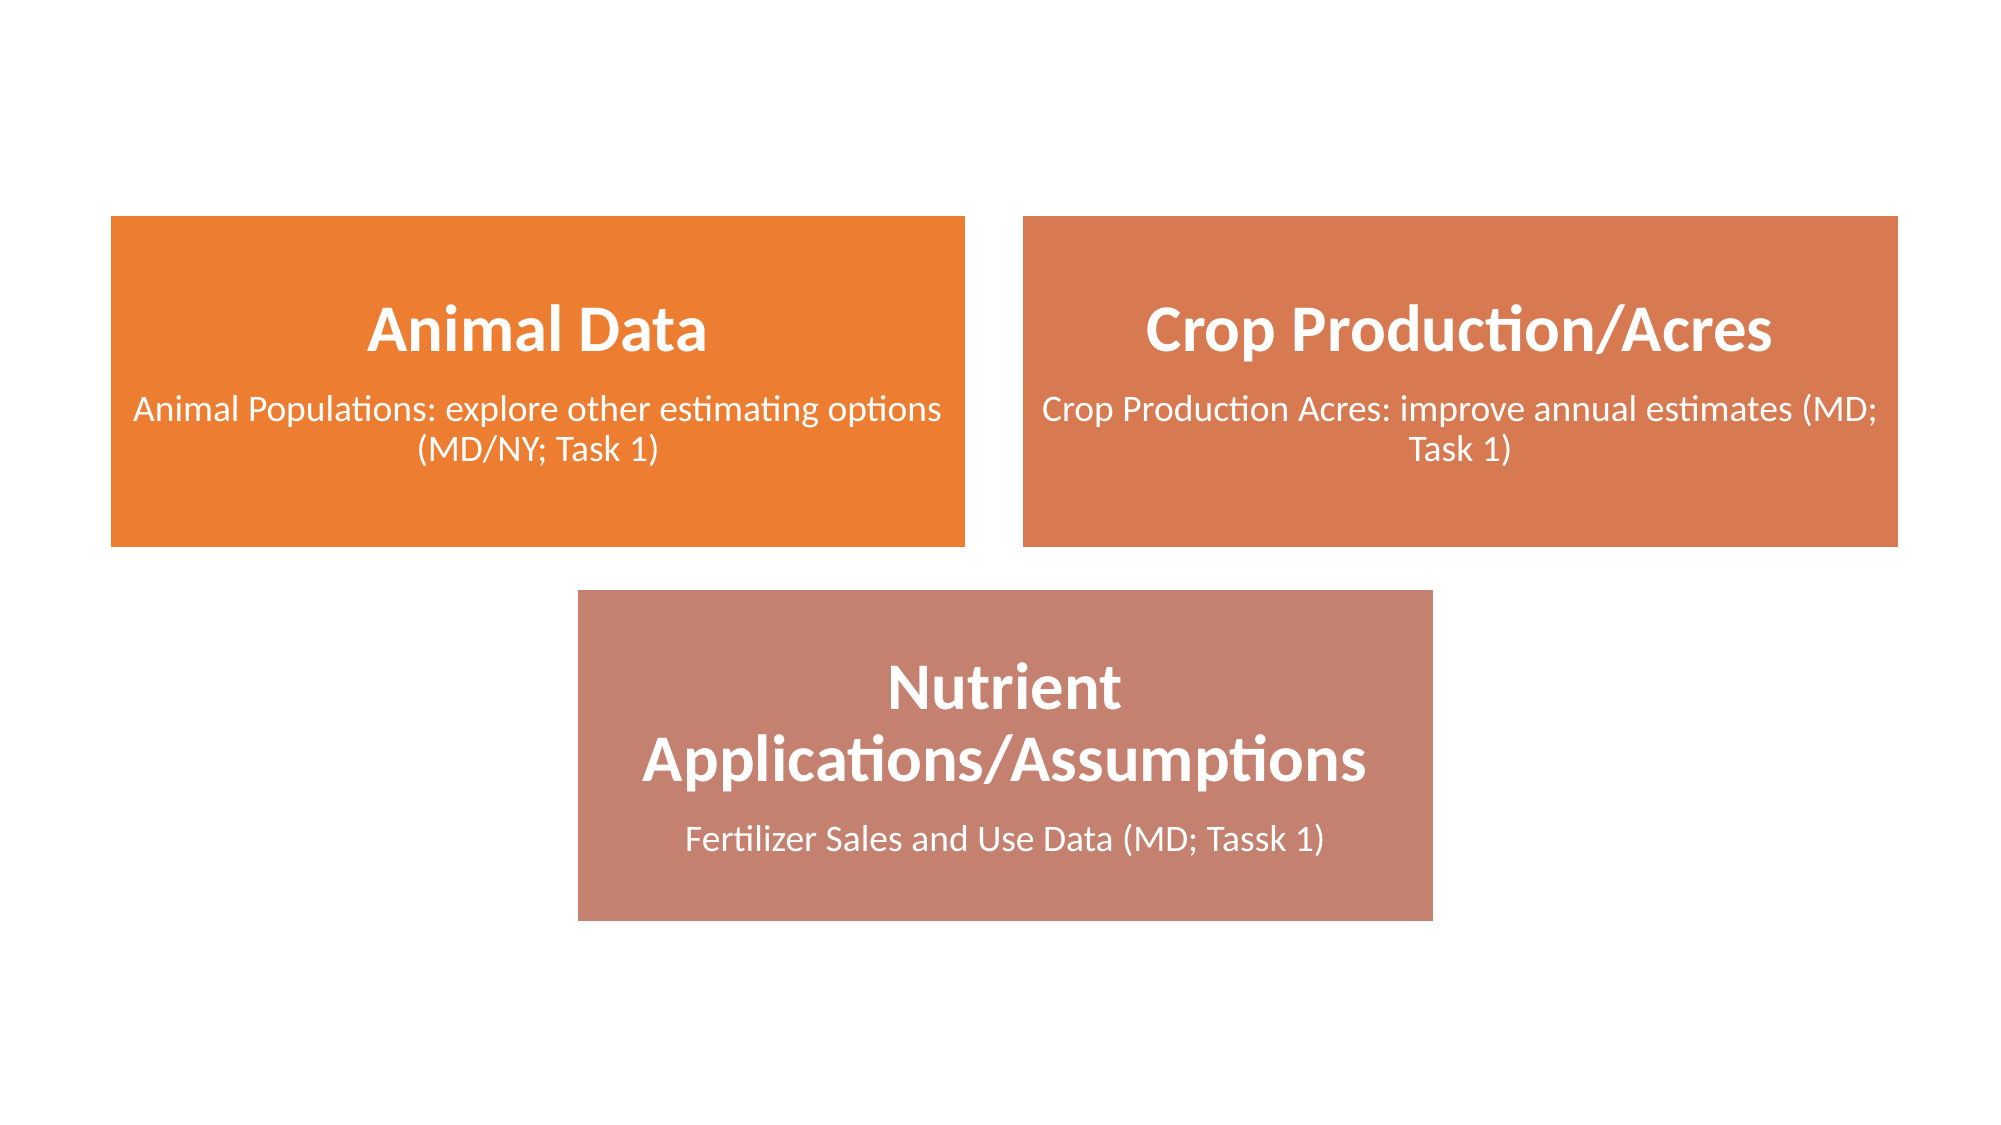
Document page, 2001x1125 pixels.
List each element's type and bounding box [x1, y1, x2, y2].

text_box [109, 43, 1900, 1108]
